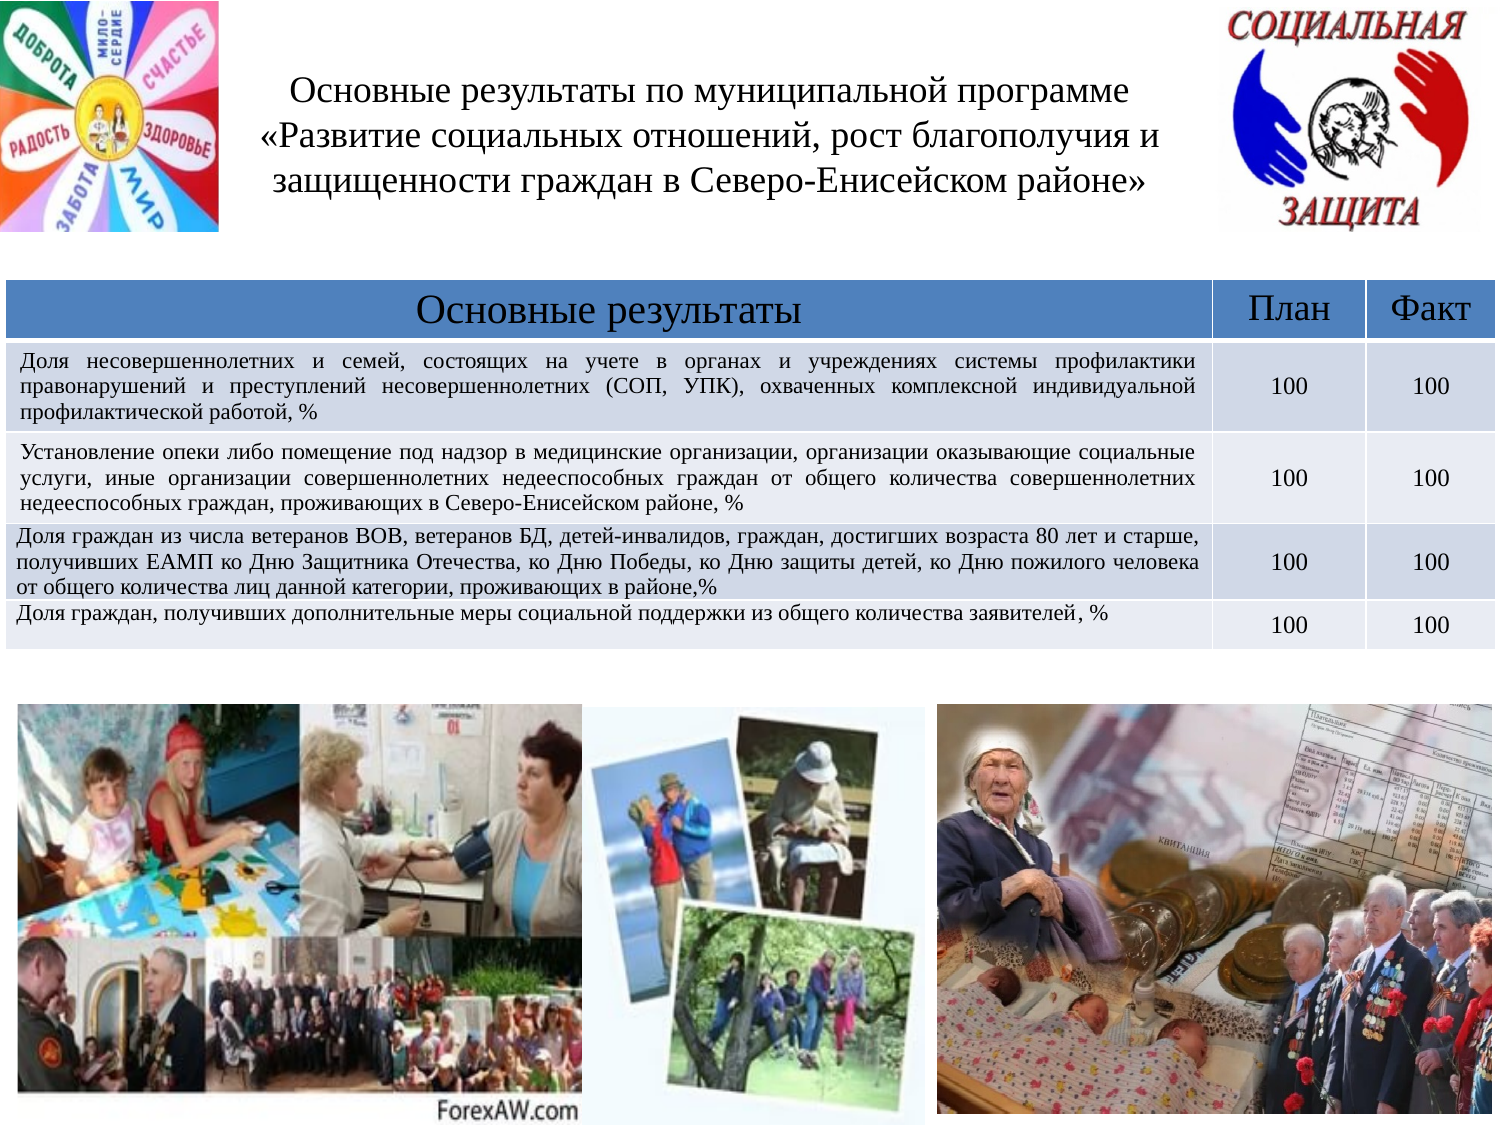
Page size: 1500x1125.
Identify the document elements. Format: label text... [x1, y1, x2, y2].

table_header План [1213, 280, 1365, 338]
table_cell 100 [1213, 343, 1365, 431]
table_cell 100 [1213, 601, 1365, 649]
table_header Факт [1367, 280, 1495, 338]
table_cell 100 [1213, 524, 1365, 599]
table_cell 100 [1367, 601, 1495, 649]
table_cell Доля граждан, получивших дополнительные меры социальной поддержки из общего количества заявителей, % [6, 601, 1212, 649]
table_cell Доля несовершеннолетних и семей, состоящих на учете в органах и учреждениях системы профилактики правонарушений и преступлений несовершеннолетних (СОП, УПК), охваченных комплексной индивидуальной профилактической работой, % [6, 343, 1212, 431]
picture [0, 1, 219, 232]
table_cell 100 [1367, 524, 1495, 599]
table_cell 100 [1367, 343, 1495, 431]
picture [17, 703, 926, 1125]
table_header Основные результаты [6, 280, 1212, 338]
table_cell 100 [1367, 433, 1495, 523]
picture [937, 703, 1492, 1114]
table_cell Доля граждан из числа ветеранов ВОВ, ветеранов БД, детей-инвалидов, граждан, достигших возраста 80 лет и старше, получивших ЕАМП ко Дню Защитника Отечества, ко Дню Победы, ко Дню защиты детей, ко Дню пожилого человека от общего количества лиц данной категории, проживающих в районе,% [6, 524, 1212, 599]
picture [1198, 6, 1500, 232]
title Основные результаты по муниципальной программе «Развитие социальных отношений, рост благополучия и защищенности граждан в Северо-Енисейском районе» [218, 7, 1202, 258]
table_cell Установление опеки либо помещение под надзор в медицинские организации, организации оказывающие социальные услуги, иные организации совершеннолетних недееспособных граждан от общего количества совершеннолетних недееспособных граждан, проживающих в Северо-Енисейском районе, % [6, 433, 1212, 523]
table_cell 100 [1213, 433, 1365, 523]
